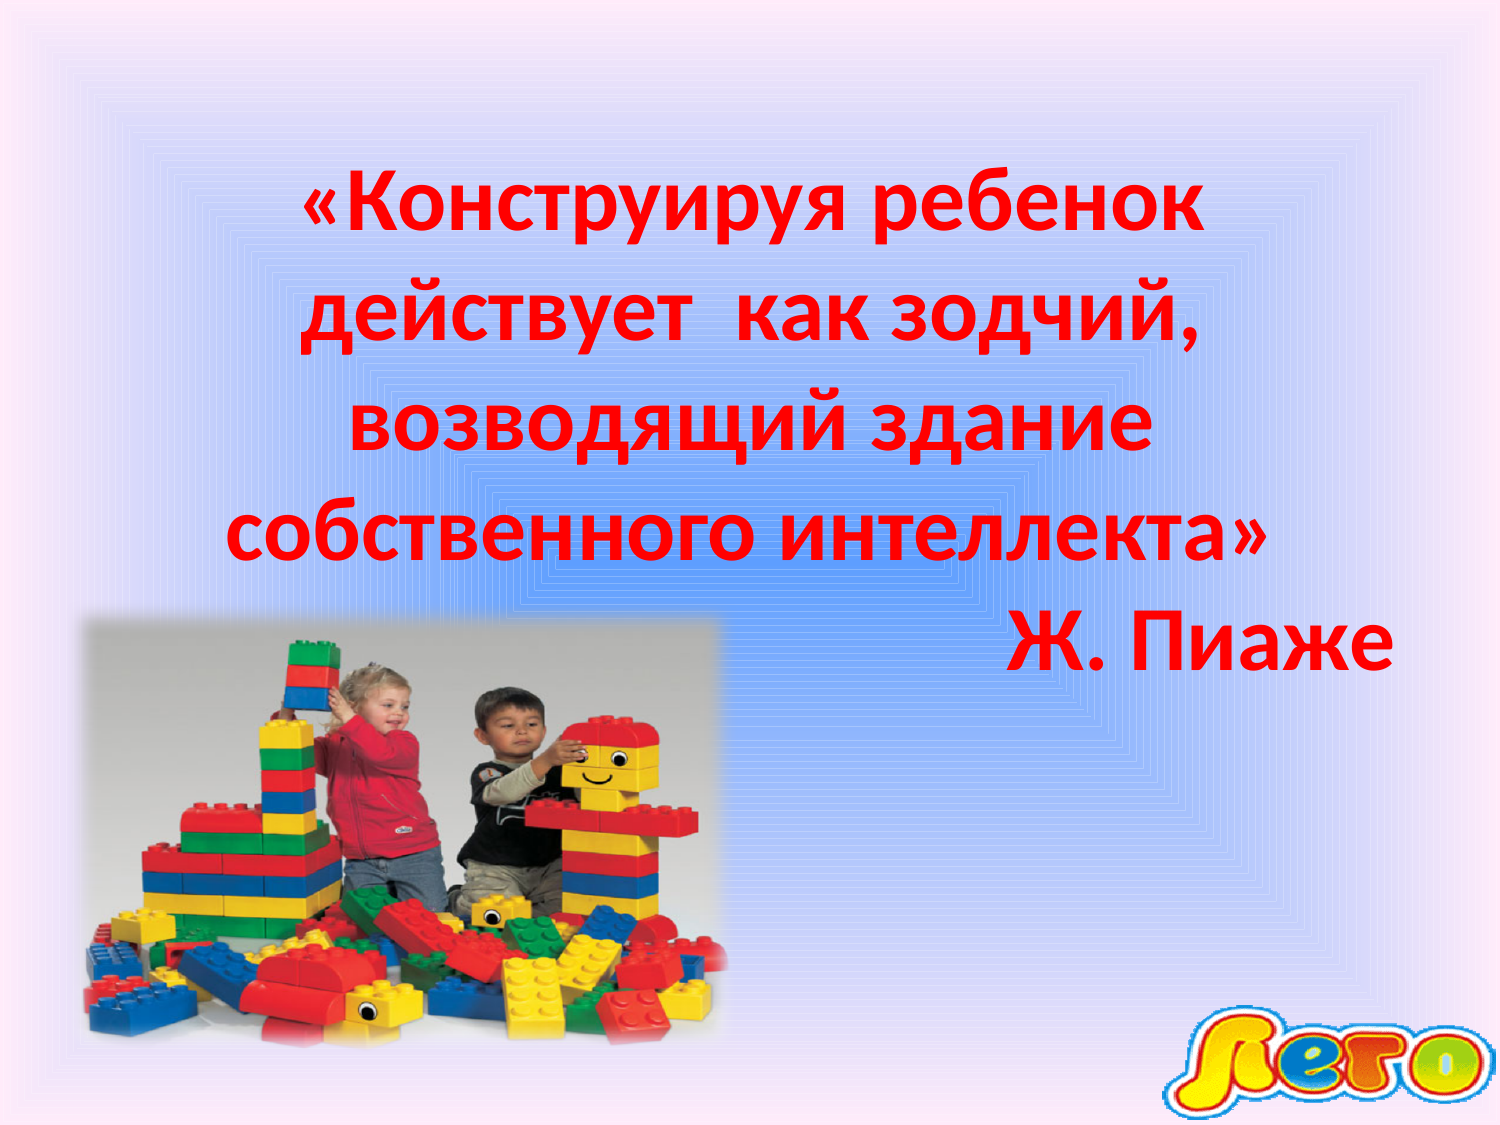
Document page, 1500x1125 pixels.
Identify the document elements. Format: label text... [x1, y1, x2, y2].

picture [1158, 999, 1500, 1125]
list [64, 599, 739, 1056]
title «Конструируя ребенок действует как зодчий, возводящий здание собственного интеллекта» Ж. Пиаже [76, 160, 1427, 667]
